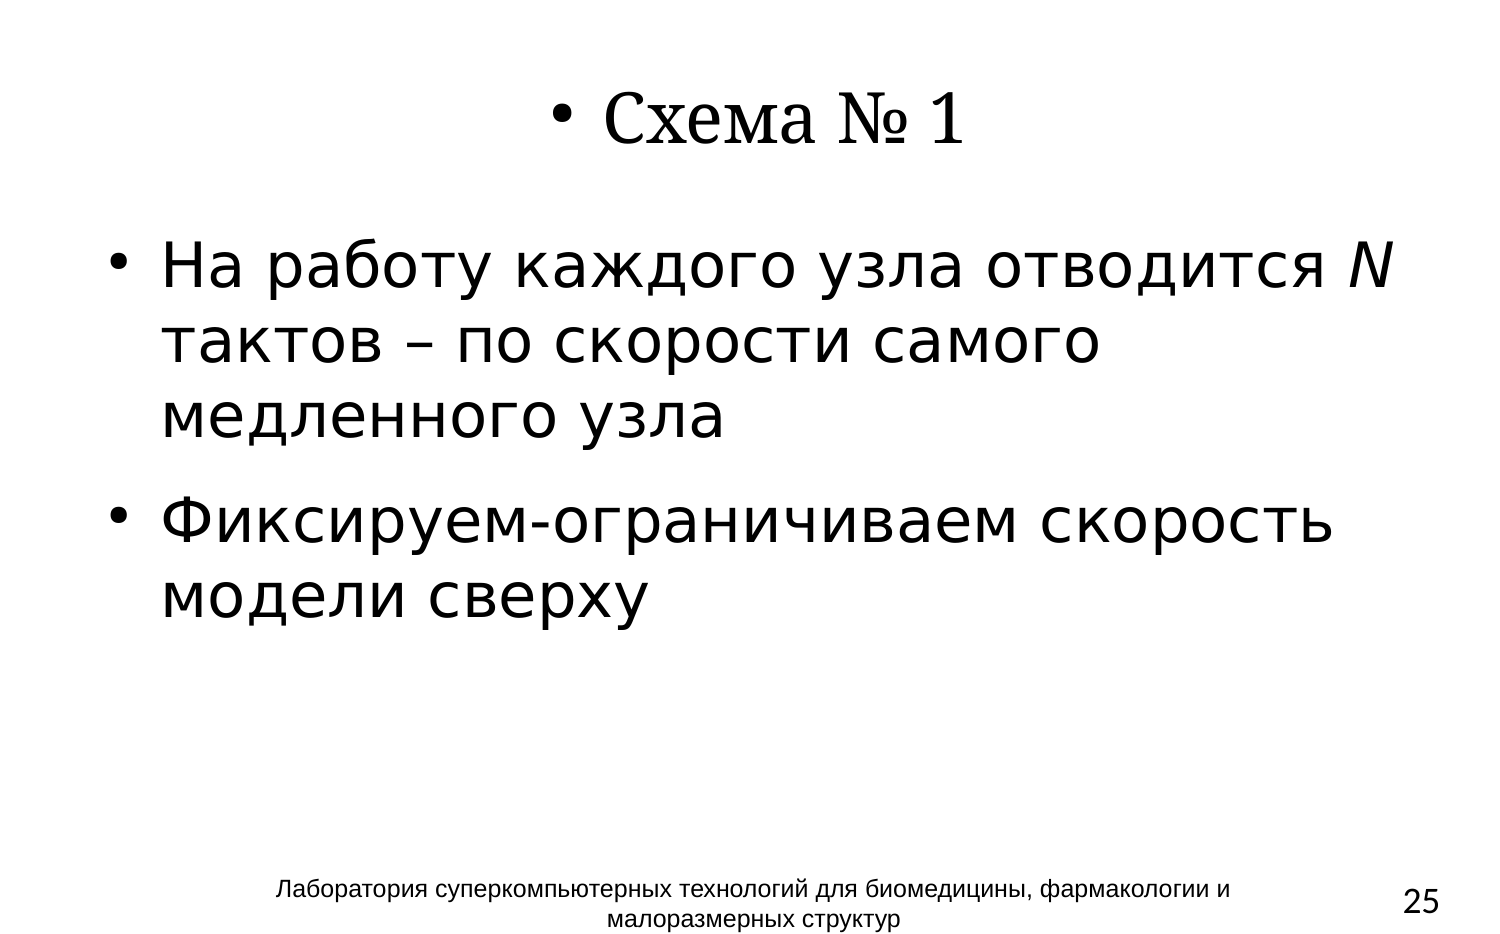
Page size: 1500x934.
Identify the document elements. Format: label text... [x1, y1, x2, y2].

list На работу каждого узла отводится N тактов – по скорости самого медленного узла Фиксируем-ограничиваем скорость модели сверху [75, 217, 1447, 760]
text_box Лаборатория суперкомпьютерных технологий для биомедицины, фармакологии и малоразмерных структур [171, 864, 1338, 915]
text_box 25 [1387, 868, 1473, 918]
title Схема № 1 [75, 29, 1425, 201]
